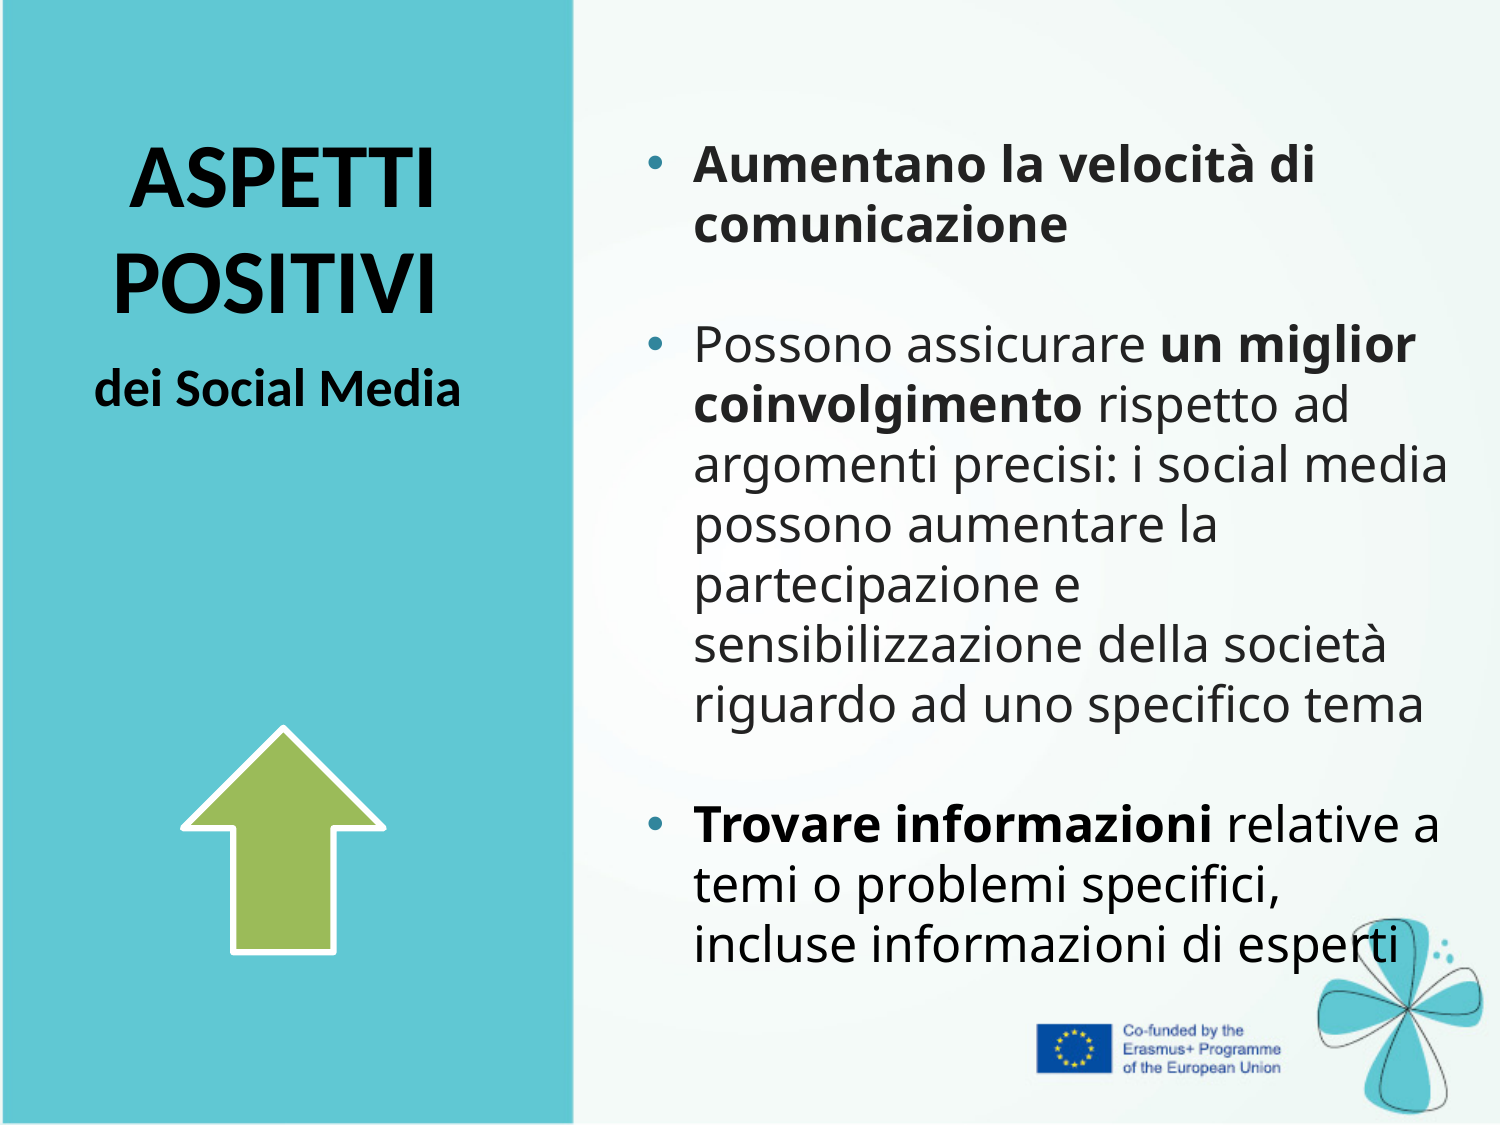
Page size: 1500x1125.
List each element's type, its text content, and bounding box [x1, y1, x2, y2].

picture [0, 0, 1500, 1125]
text_box Aumentano la velocità di comunicazione Possono assicurare un miglior coinvolgimento rispetto ad argomenti precisi: i social media possono aumentare la partecipazione e sensibilizzazione della società riguardo ad uno specifico tema Trovare informazioni relative a temi o problemi specifici, incluse informazioni di esperti [631, 125, 1471, 981]
text_box [181, 725, 386, 955]
table_header ASPETTI POSITIVI dei Social Media [53, 125, 515, 474]
